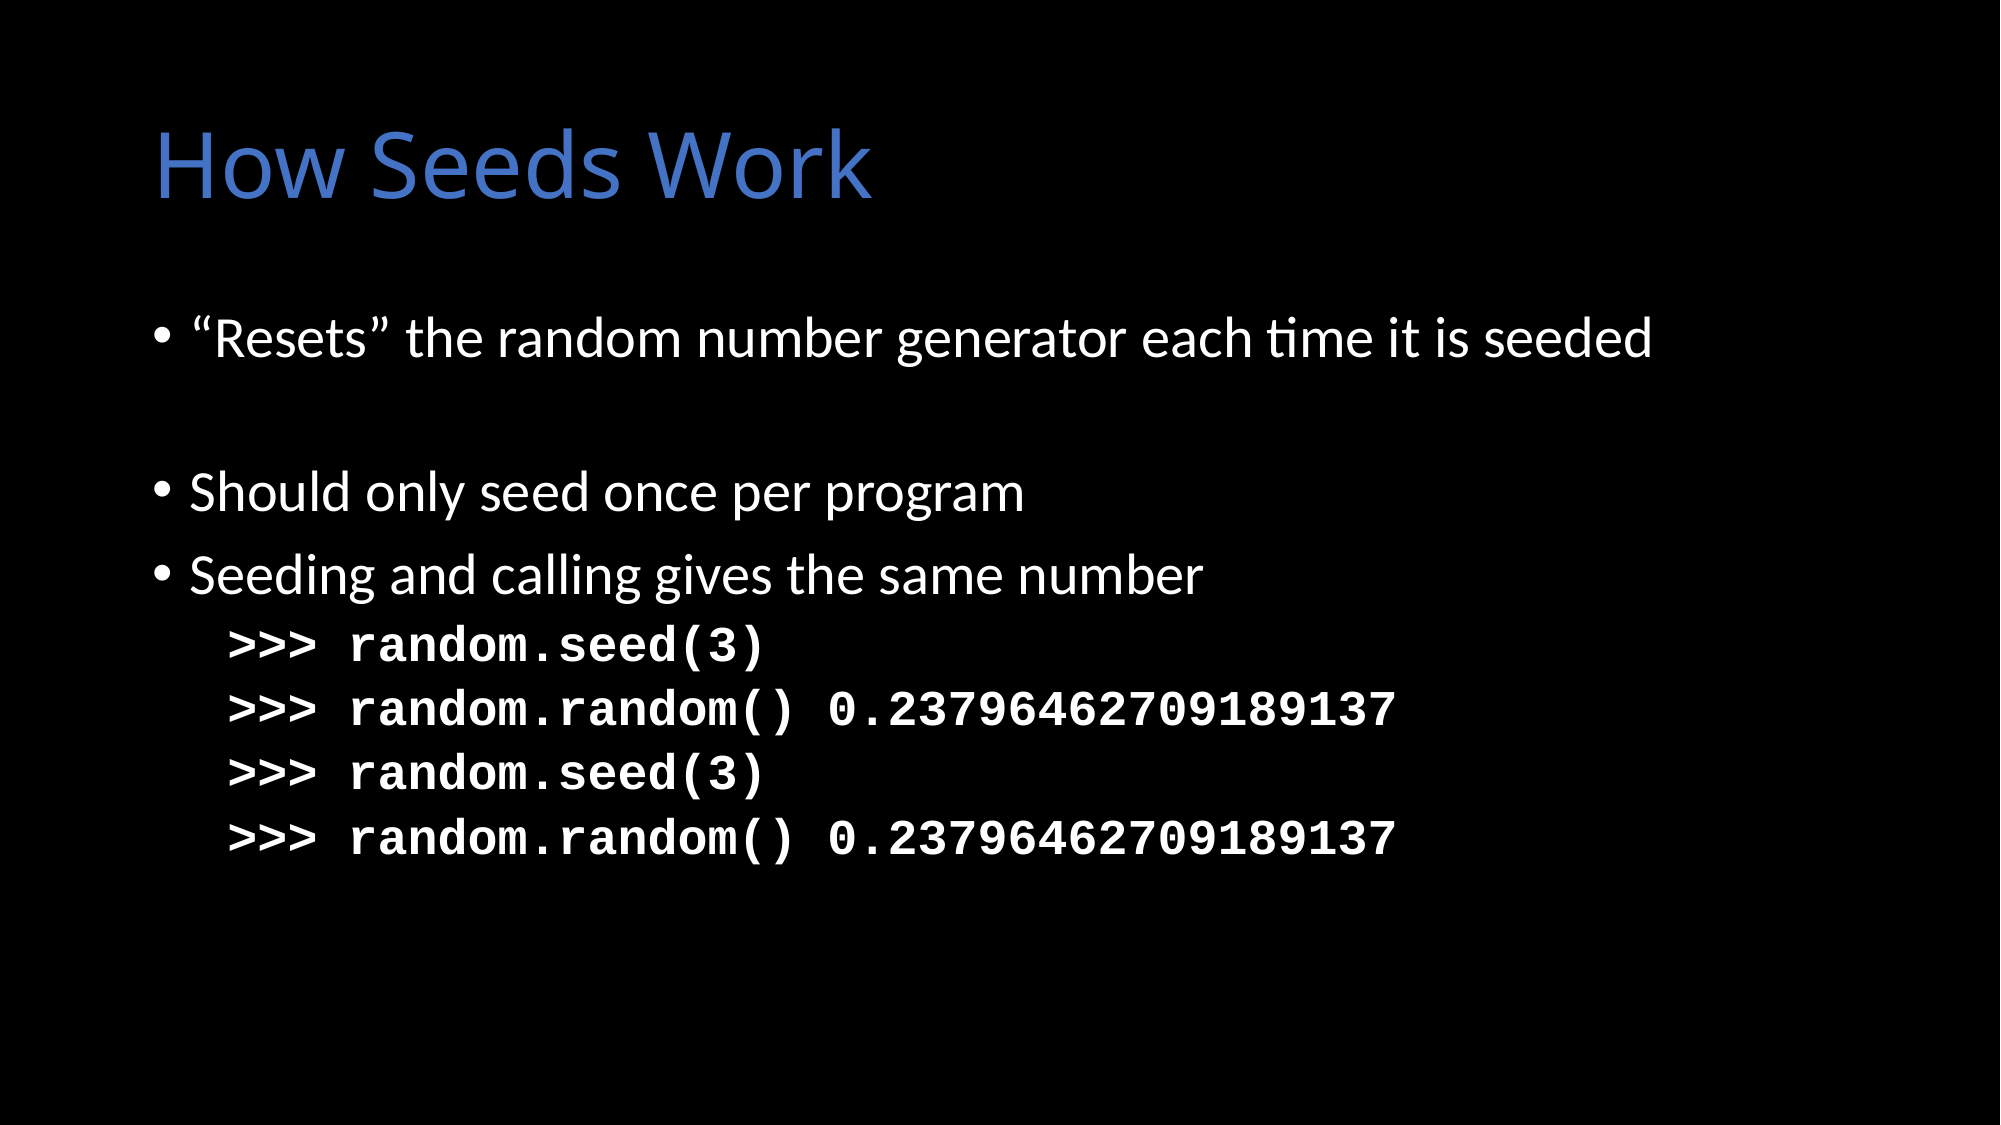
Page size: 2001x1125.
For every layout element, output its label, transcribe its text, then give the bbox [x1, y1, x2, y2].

list “Resets” the random number generator each time it is seeded Should only seed once per program Seeding and calling gives the same number >>> random.seed(3) >>> random.random() 0.23796462709189137 >>> random.seed(3) >>> random.random() 0.23796462709189137 [137, 299, 1863, 1014]
title How Seeds Work [137, 59, 1863, 278]
